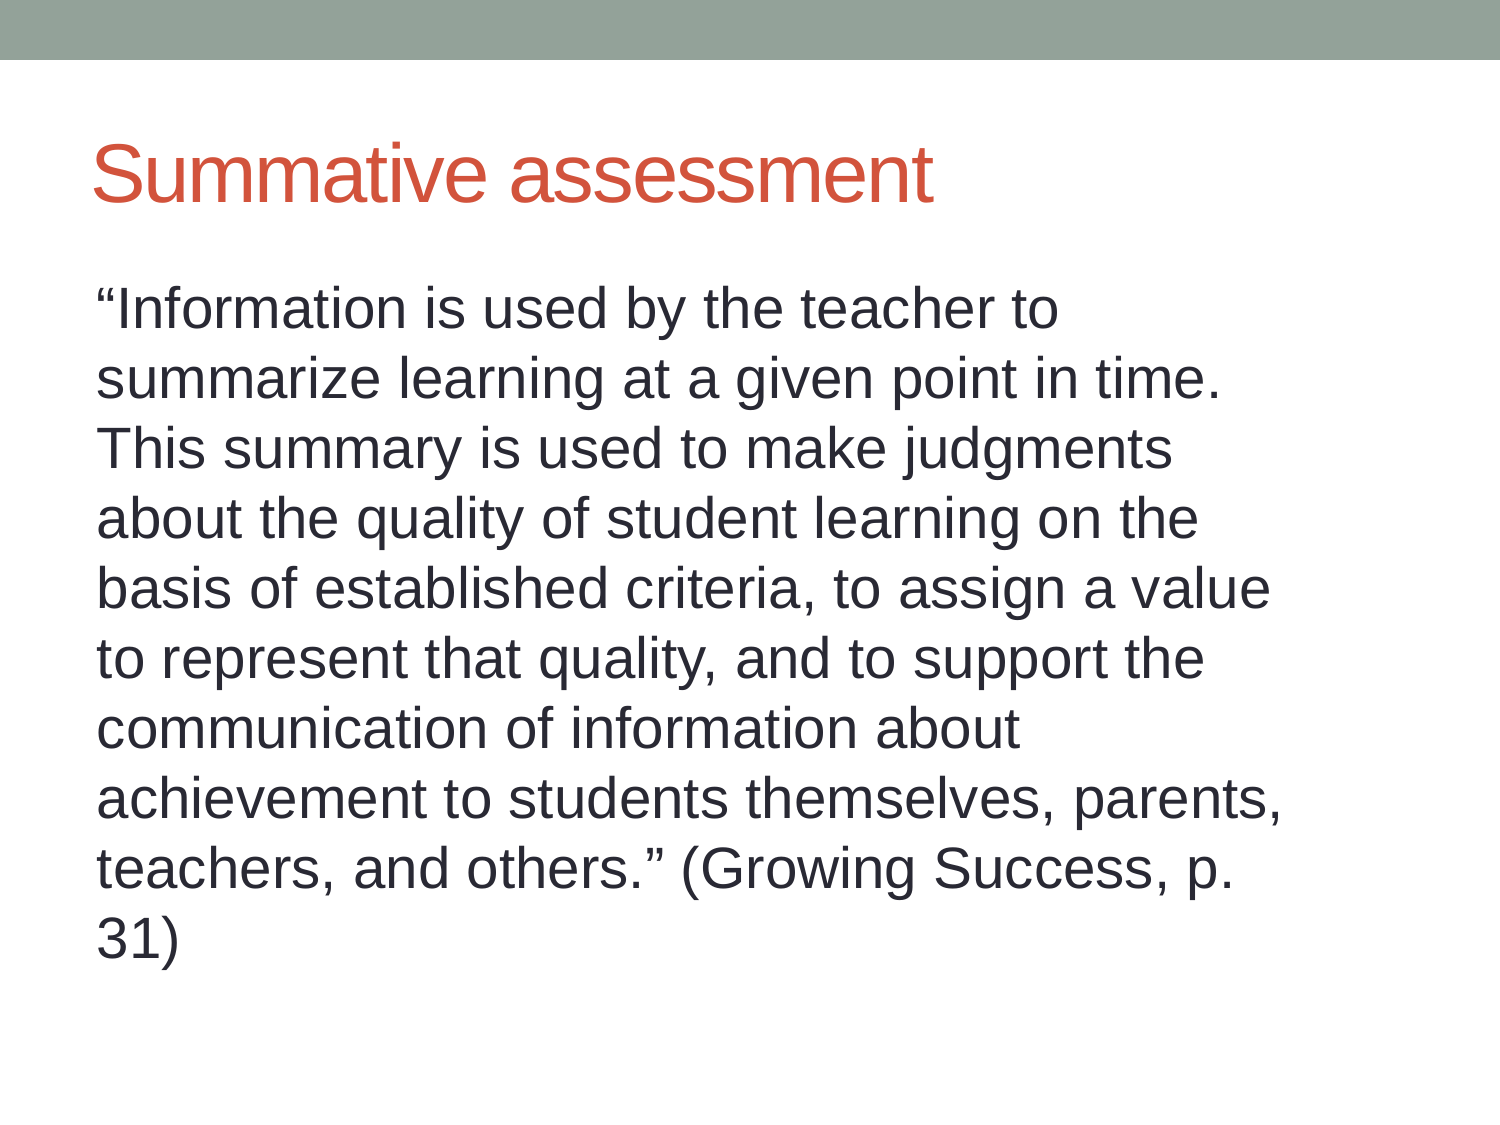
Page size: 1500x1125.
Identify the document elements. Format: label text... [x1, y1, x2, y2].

title Summative assessment [75, 87, 1425, 250]
list “Information is used by the teacher to summarize learning at a given point in time. This summary is used to make judgments about the quality of student learning on the basis of established criteria, to assign a value to represent that quality, and to support the communication of information about achievement to students themselves, parents, teachers, and others.” (Growing Success, p. 31) [81, 262, 1322, 1005]
